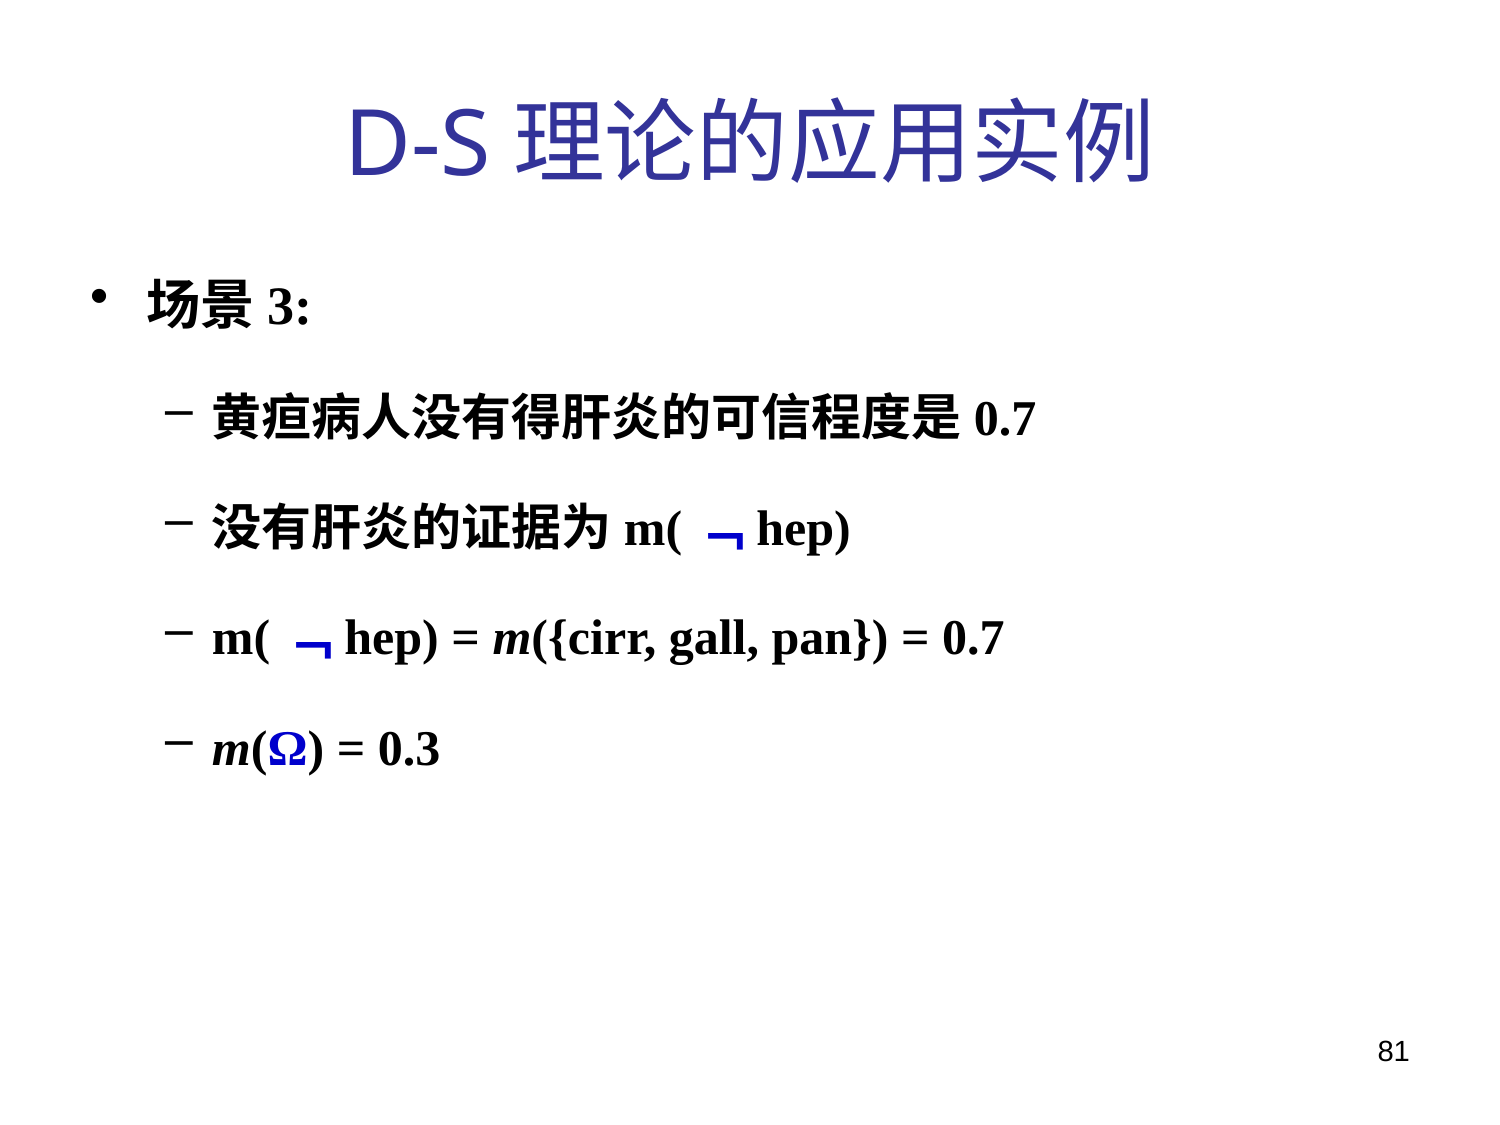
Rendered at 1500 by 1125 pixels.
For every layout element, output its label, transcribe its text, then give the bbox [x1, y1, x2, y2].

list 场景3: 黄疸病人没有得肝炎的可信程度是0.7 没有肝炎的证据为m(﹁hep) m(﹁hep) = m({cirr, gall, pan}) = 0.7 m(Ω) = 0.3 [75, 262, 1425, 1005]
title D-S理论的应用实例 [75, 45, 1425, 233]
slide_number 81 [1074, 1024, 1425, 1103]
